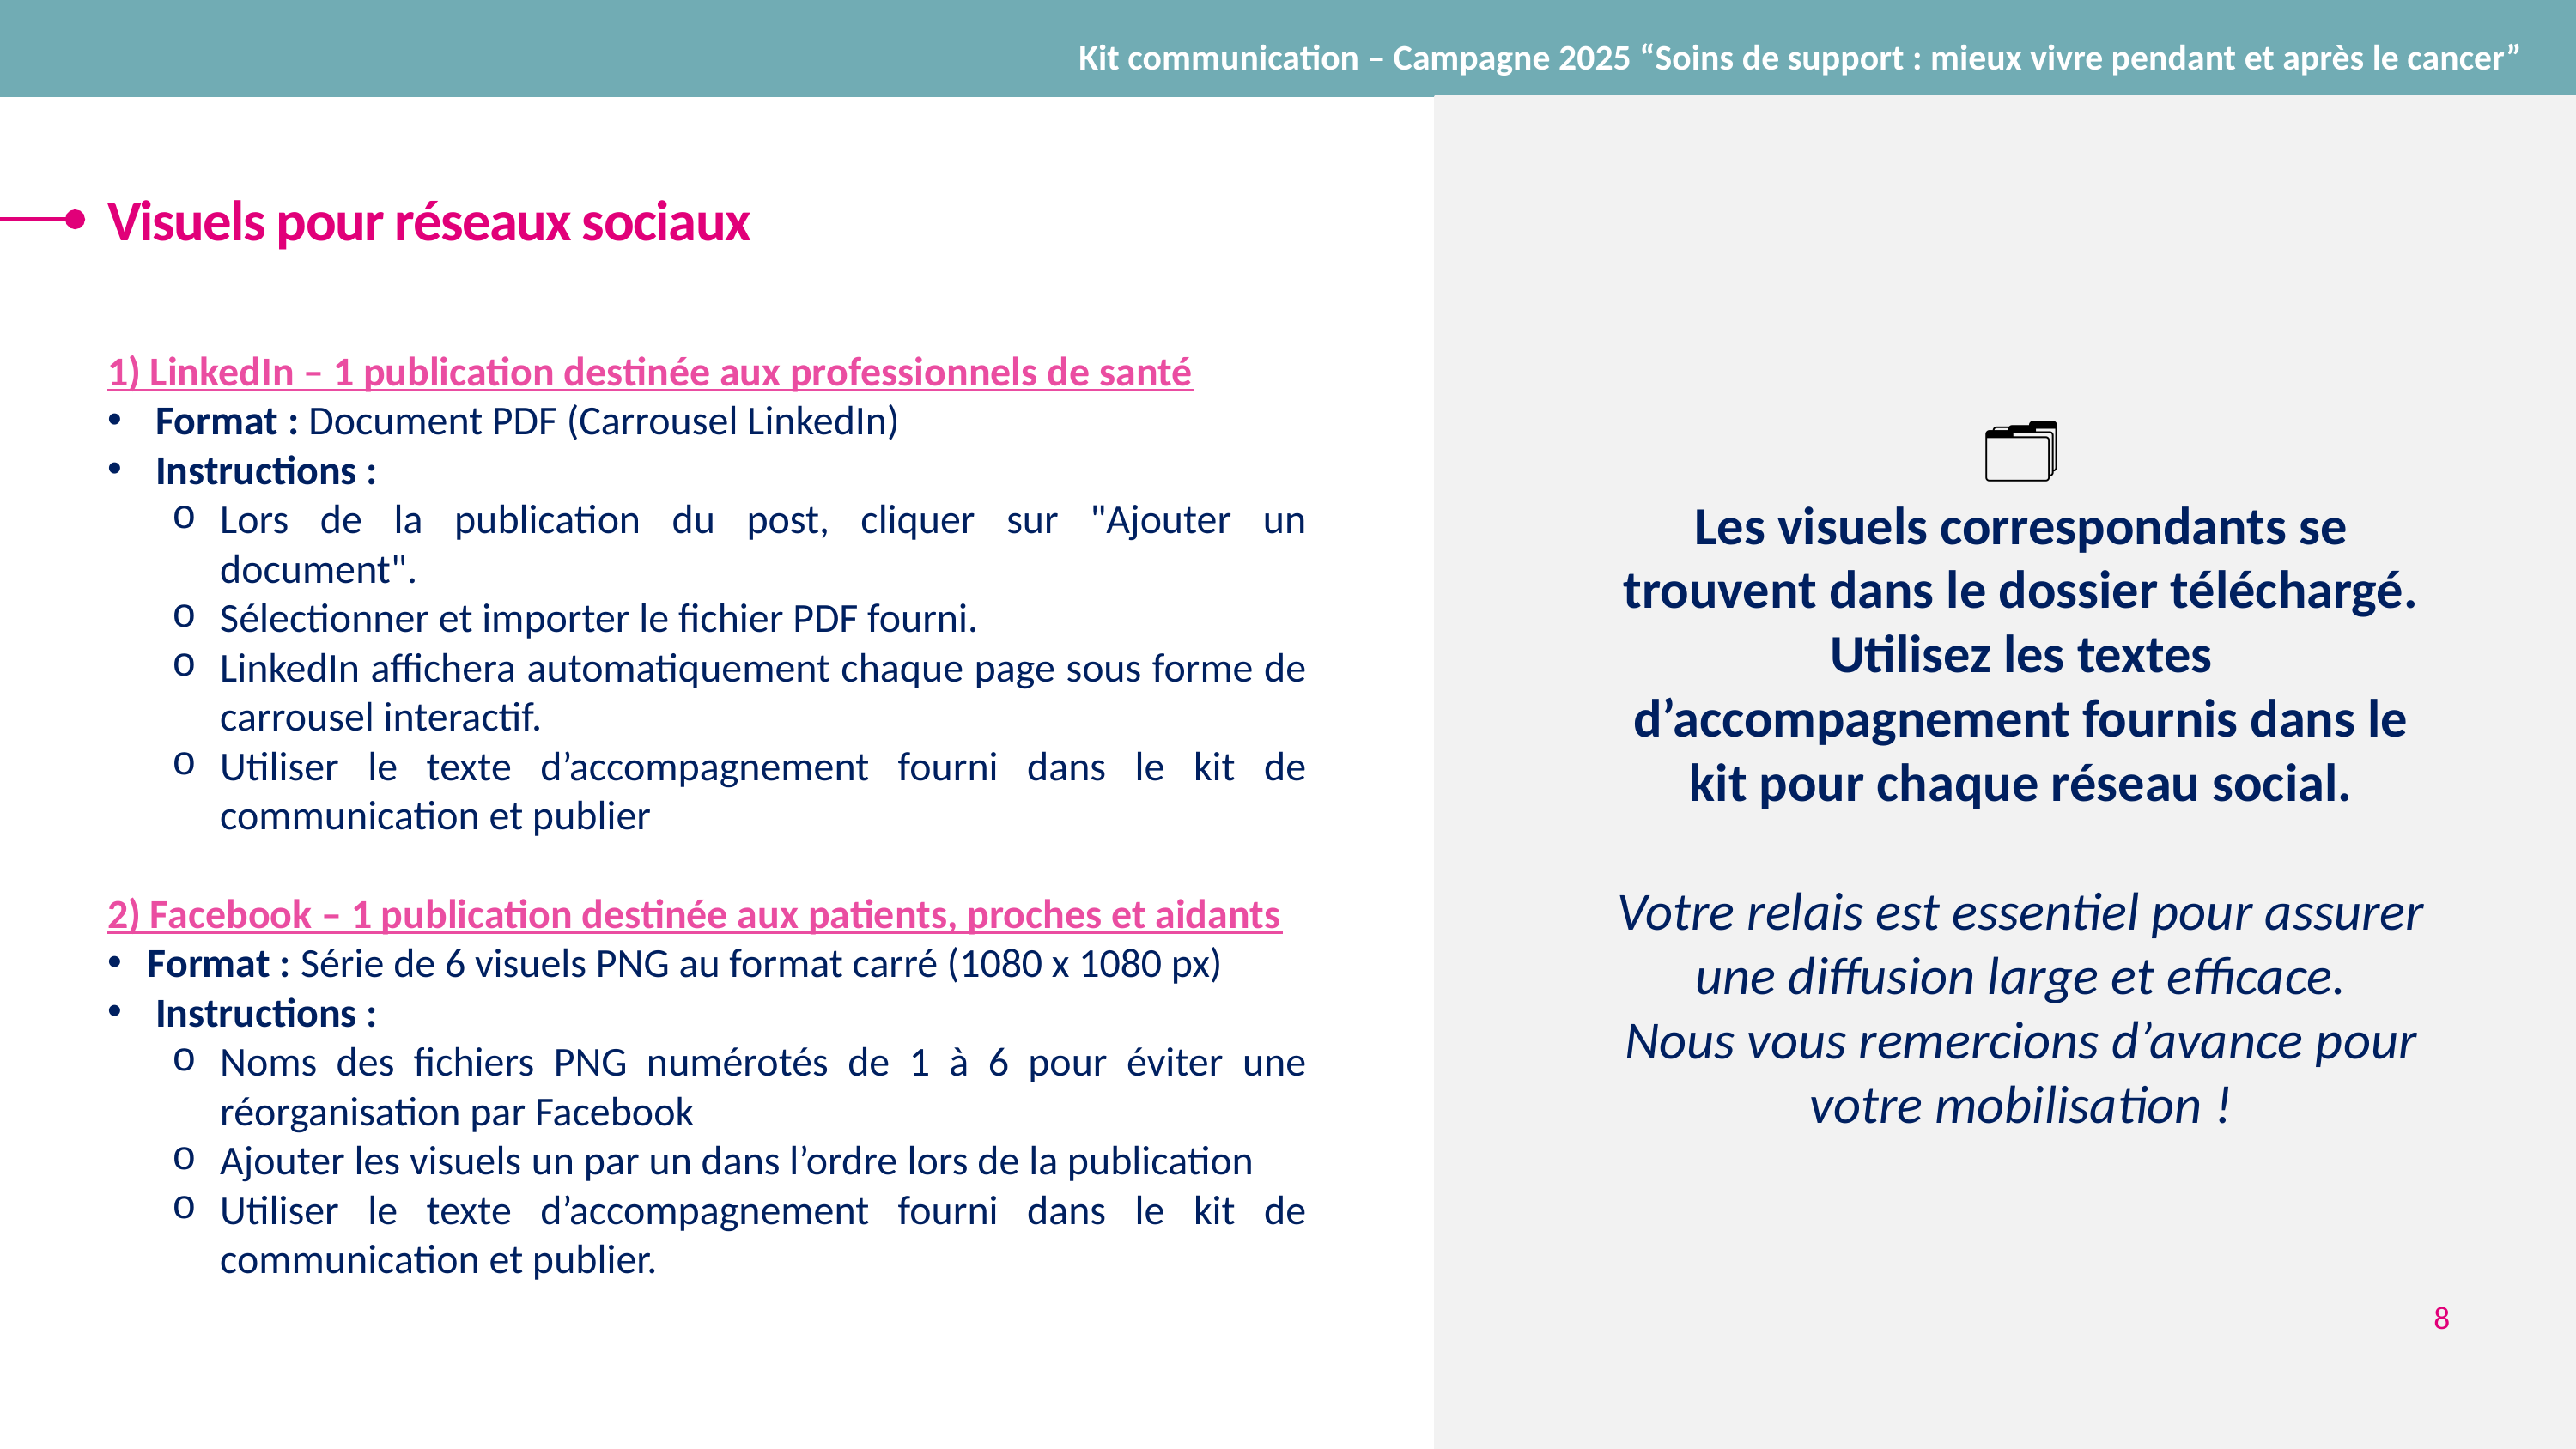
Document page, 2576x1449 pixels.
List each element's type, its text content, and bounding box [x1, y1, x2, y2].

text_box 8 [2433, 1298, 2451, 1337]
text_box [0, 0, 2576, 97]
text_box [0, 210, 84, 228]
text_box Visuels pour réseaux sociaux [107, 172, 1434, 253]
text_box 1) LinkedIn – 1 publication destinée aux professionnels de santé Format : Document PDF (Carrousel LinkedIn) Instructions : Lors de la publication du post, cliquer sur "Ajouter un document". Sélectionner et importer le fichier PDF fourni. LinkedIn affichera automatiquement chaque page sous forme de carrousel interactif. Utiliser le texte d’accompagnement fourni dans le kit de communication et publier 2) Facebook – 1 publication destinée aux patients, proches et aidants Format : Série de 6 visuels PNG au format carré (1080 x 1080 px) Instructions : Noms des fichiers PNG numérotés de 1 à 6 pour éviter une réorganisation par Facebook Ajouter les visuels un par un dans l’ordre lors de la publication Utiliser le texte d’accompagnement fourni dans le kit de communication et publier. [107, 344, 1309, 1331]
text_box [1434, 106, 2576, 1449]
text_box 🗂️ Les visuels correspondants se trouvent dans le dossier téléchargé. Utilisez les textes d’accompagnement fournis dans le kit pour chaque réseau social. Votre relais est essentiel pour assurer une diffusion large et efficace. Nous vous remercions d’avance pour votre mobilisation ! [1594, 398, 2449, 1141]
